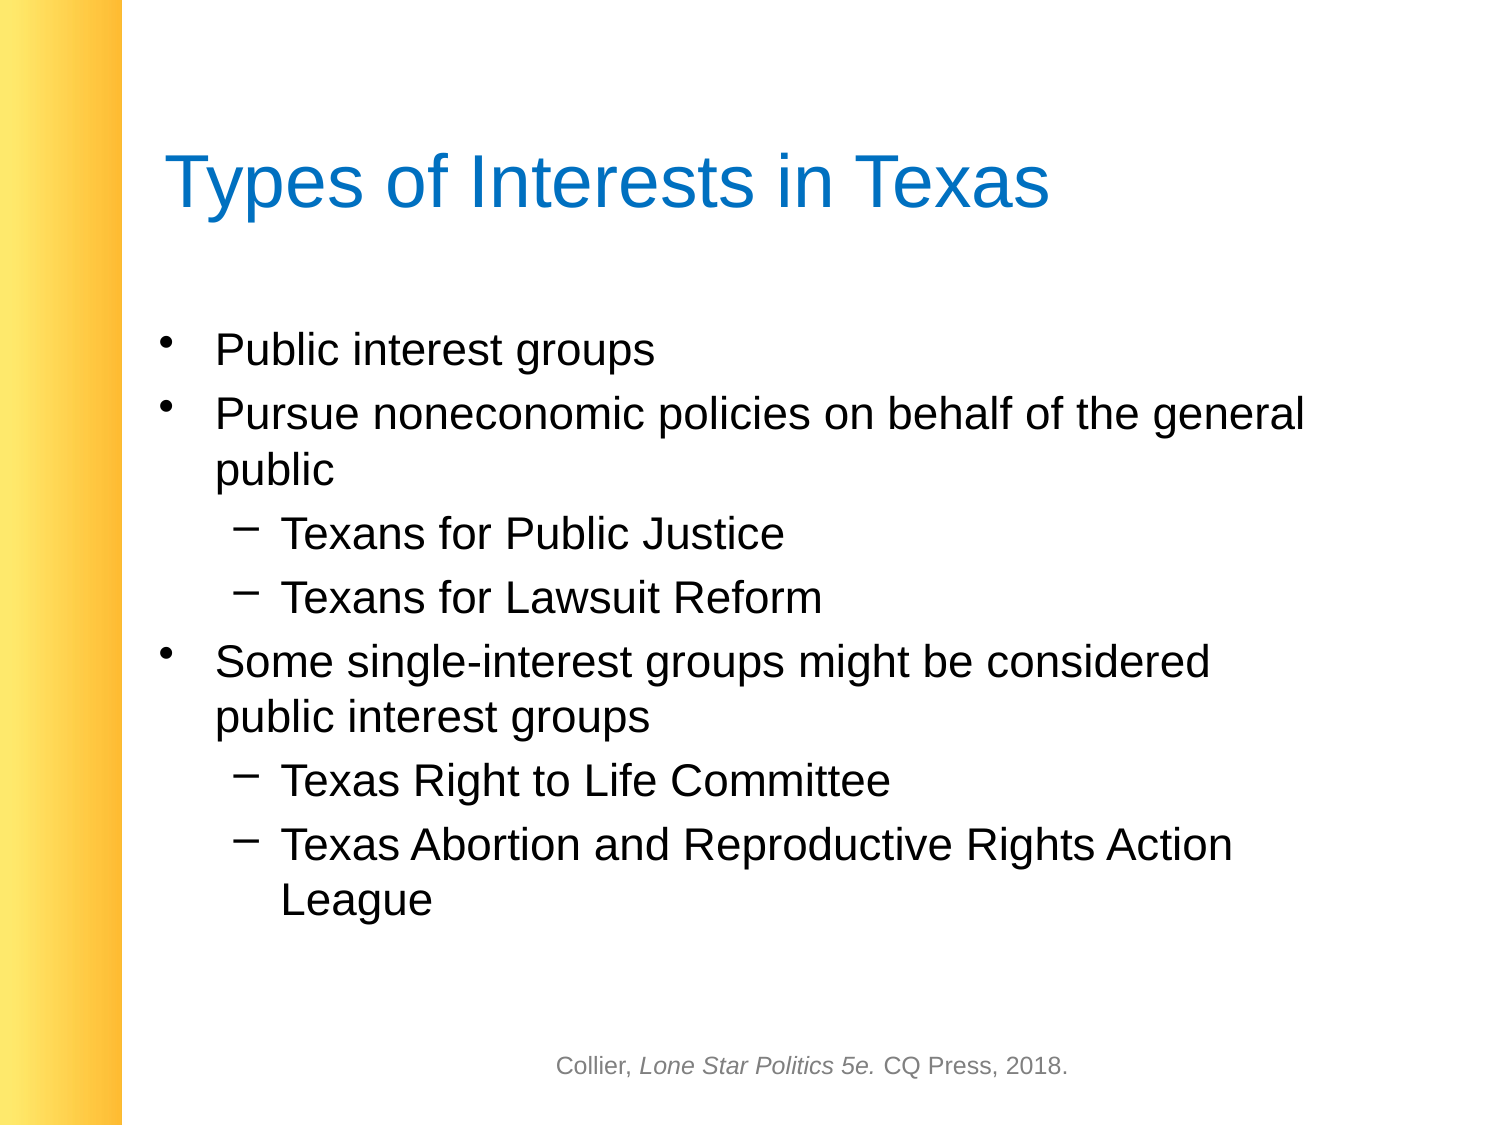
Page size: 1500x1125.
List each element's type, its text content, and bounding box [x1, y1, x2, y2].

text_box Collier, Lone Star Politics 5e. CQ Press, 2018. [525, 1042, 1100, 1087]
list Public interest groups Pursue noneconomic policies on behalf of the general public Texans for Public Justice Texans for Lawsuit Reform Some single-interest groups might be considered public interest groups Texas Right to Life Committee Texas Abortion and Reproductive Rights Action League [143, 312, 1357, 1088]
title Types of Interests in Texas [150, 125, 1463, 313]
picture [0, 0, 1500, 1125]
